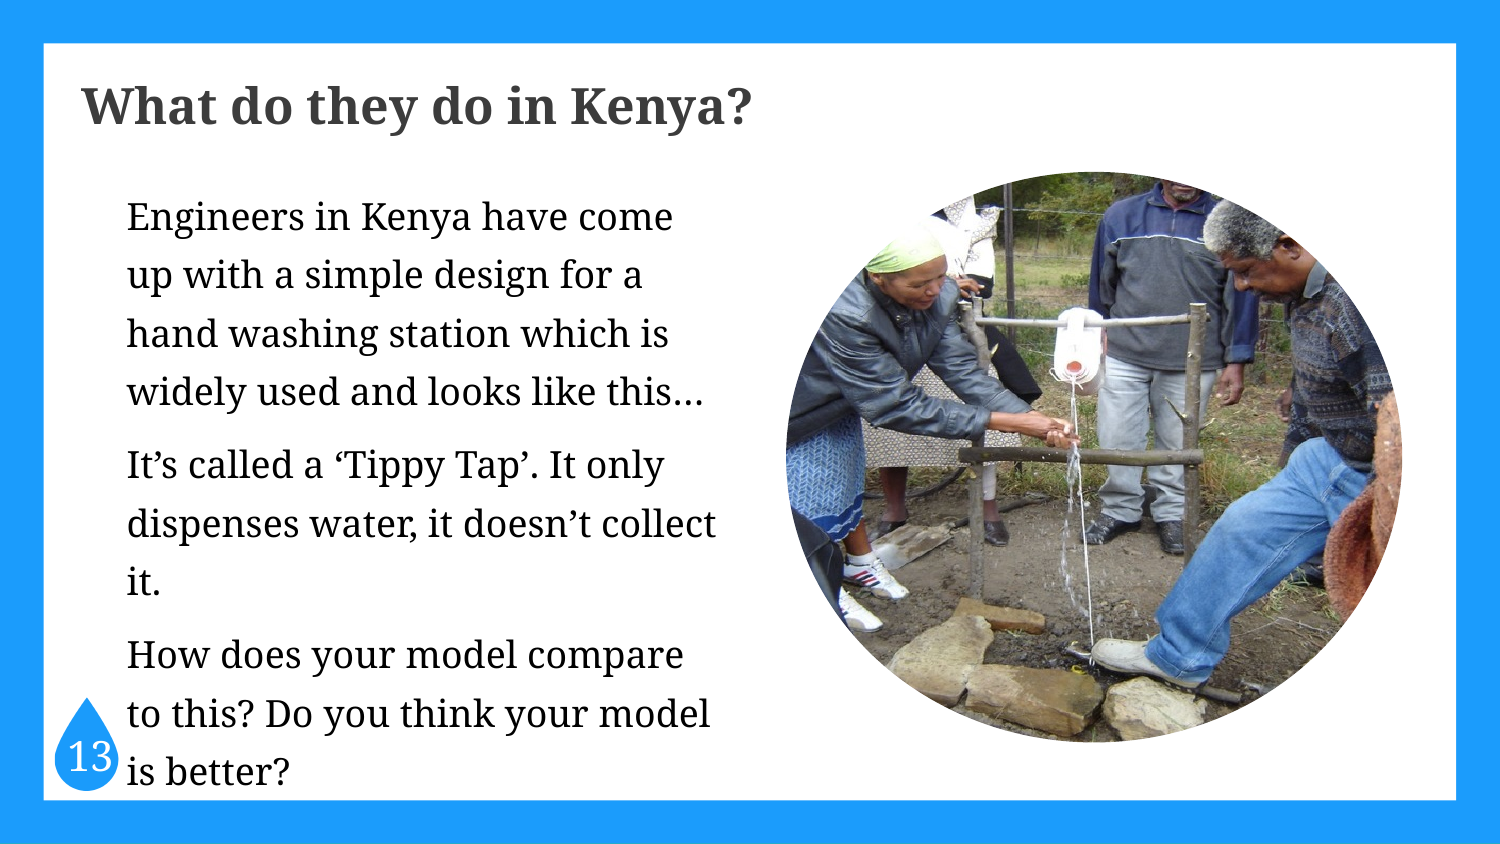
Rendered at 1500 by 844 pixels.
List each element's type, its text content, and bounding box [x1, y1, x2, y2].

text_box [43, 43, 1457, 801]
text_box [0, 0, 1500, 844]
picture [53, 695, 120, 793]
text_box 13 [120, 722, 125, 788]
text_box Engineers in Kenya have come up with a simple design for a hand washing station which is widely used and looks like this… It’s called a ‘Tippy Tap’. It only dispenses water, it doesn’t collect it. How does your model compare to this? Do you think your model is better? [119, 171, 732, 801]
text_box What do they do in Kenya? [73, 66, 1049, 142]
text_box [786, 171, 1403, 743]
